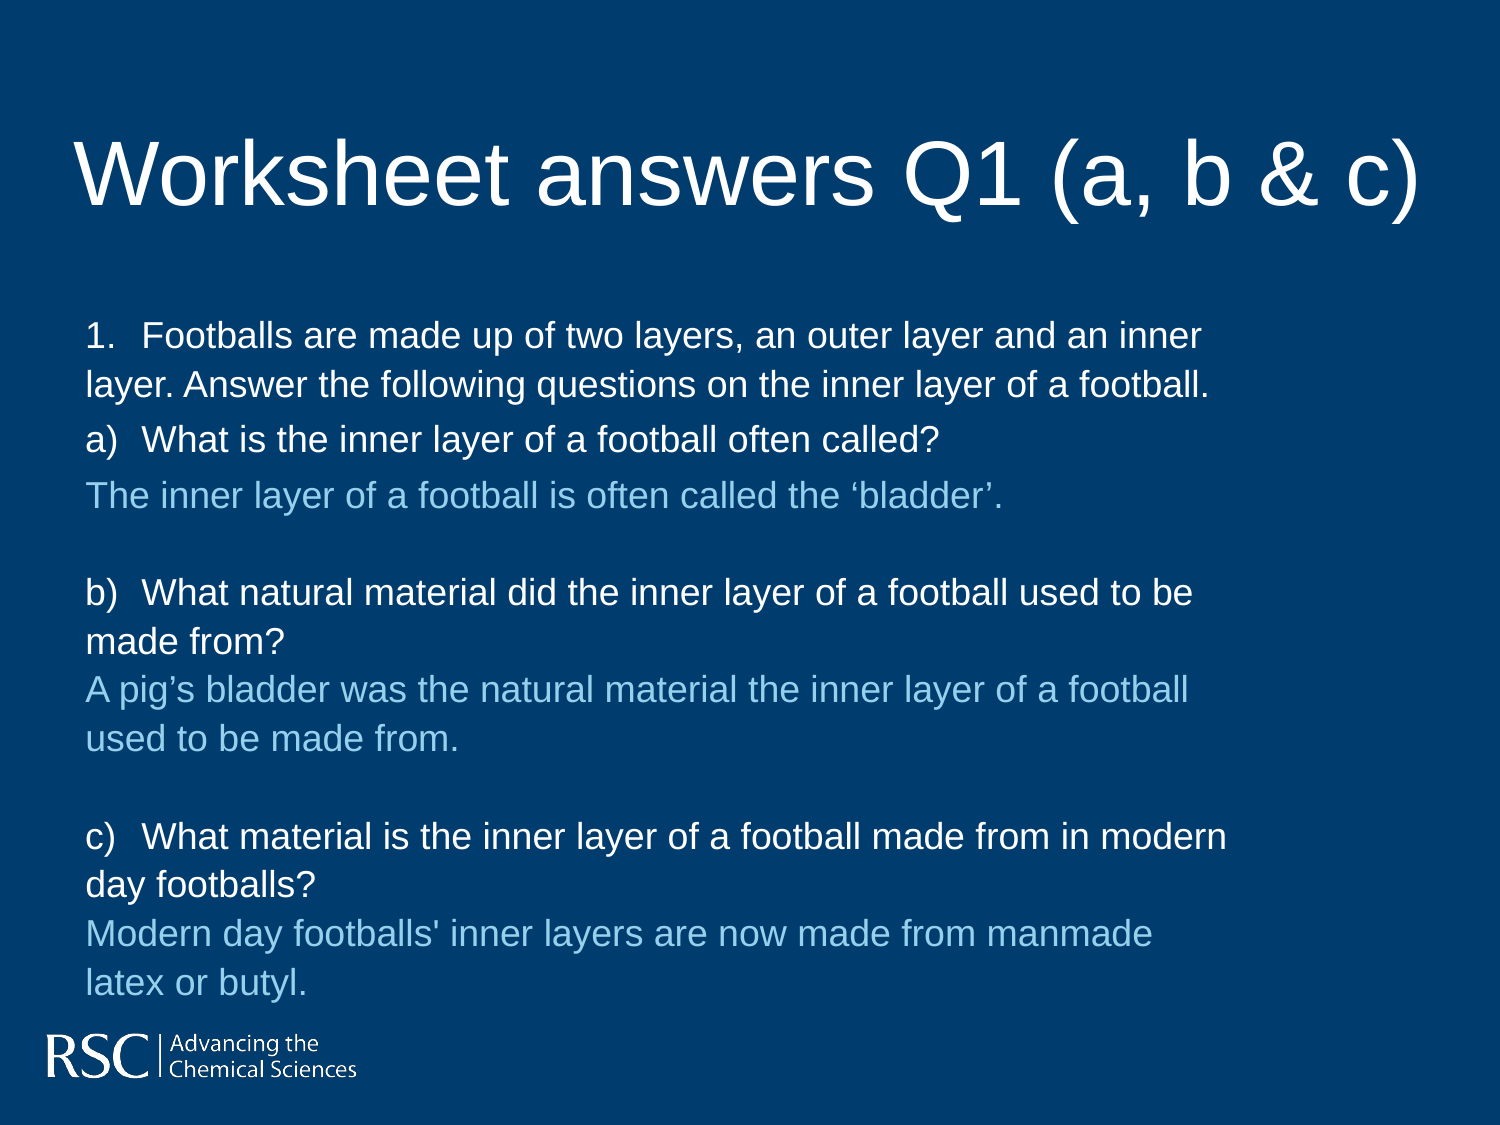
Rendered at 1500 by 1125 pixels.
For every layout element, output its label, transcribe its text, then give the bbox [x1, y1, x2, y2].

text_box Worksheet answers Q1 (a, b & c) [58, 119, 1500, 233]
text_box Footballs are made up of two layers, an outer layer and an inner layer. Answer the following questions on the inner layer of a football. What is the inner layer of a football often called? The inner layer of a football is often called the ‘bladder’. What natural material did the inner layer of a football used to be made from? A pig’s bladder was the natural material the inner layer of a football used to be made from. What material is the inner layer of a football made from in modern day footballs? Modern day footballs' inner layers are now made from manmade latex or butyl. [70, 290, 1421, 1125]
picture [42, 1028, 70, 1082]
